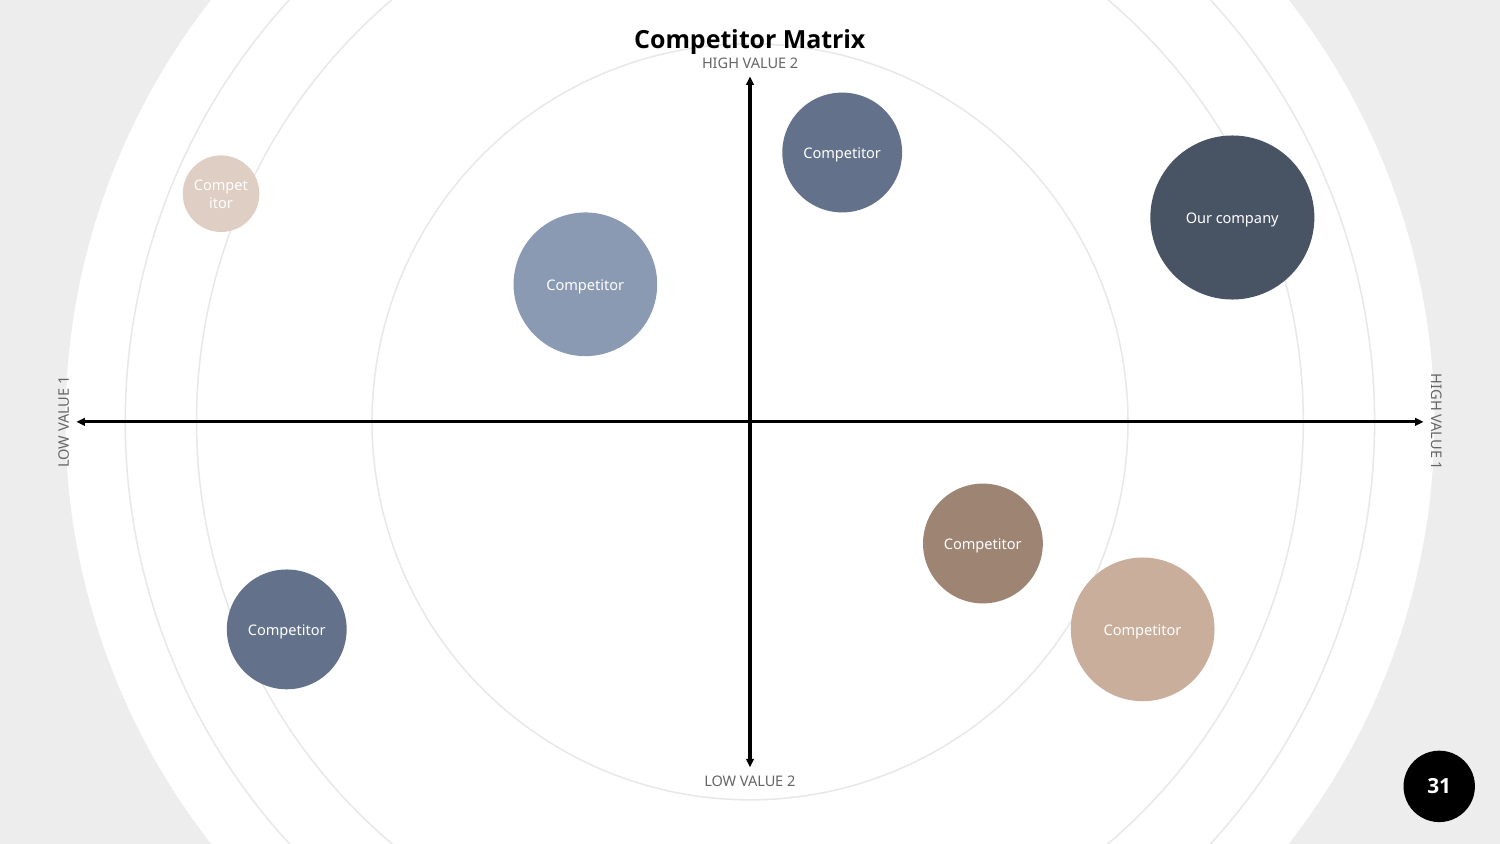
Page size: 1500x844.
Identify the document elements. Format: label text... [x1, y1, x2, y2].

text_box LOW VALUE 1 [49, 316, 77, 528]
text_box Competitor [226, 569, 347, 690]
text_box Competitor [782, 92, 903, 213]
text_box Our company [1150, 135, 1315, 300]
text_box Competitor [1070, 557, 1215, 702]
text_box HIGH VALUE 2 [644, 49, 856, 77]
text_box LOW VALUE 2 [644, 767, 856, 795]
slide_number 31 [1403, 750, 1475, 823]
text_box Competitor [182, 155, 260, 233]
text_box Competitor [513, 212, 658, 357]
text_box HIGH VALUE 1 [1423, 316, 1451, 528]
title Competitor Matrix [76, 0, 1424, 77]
text_box Competitor [923, 483, 1043, 604]
